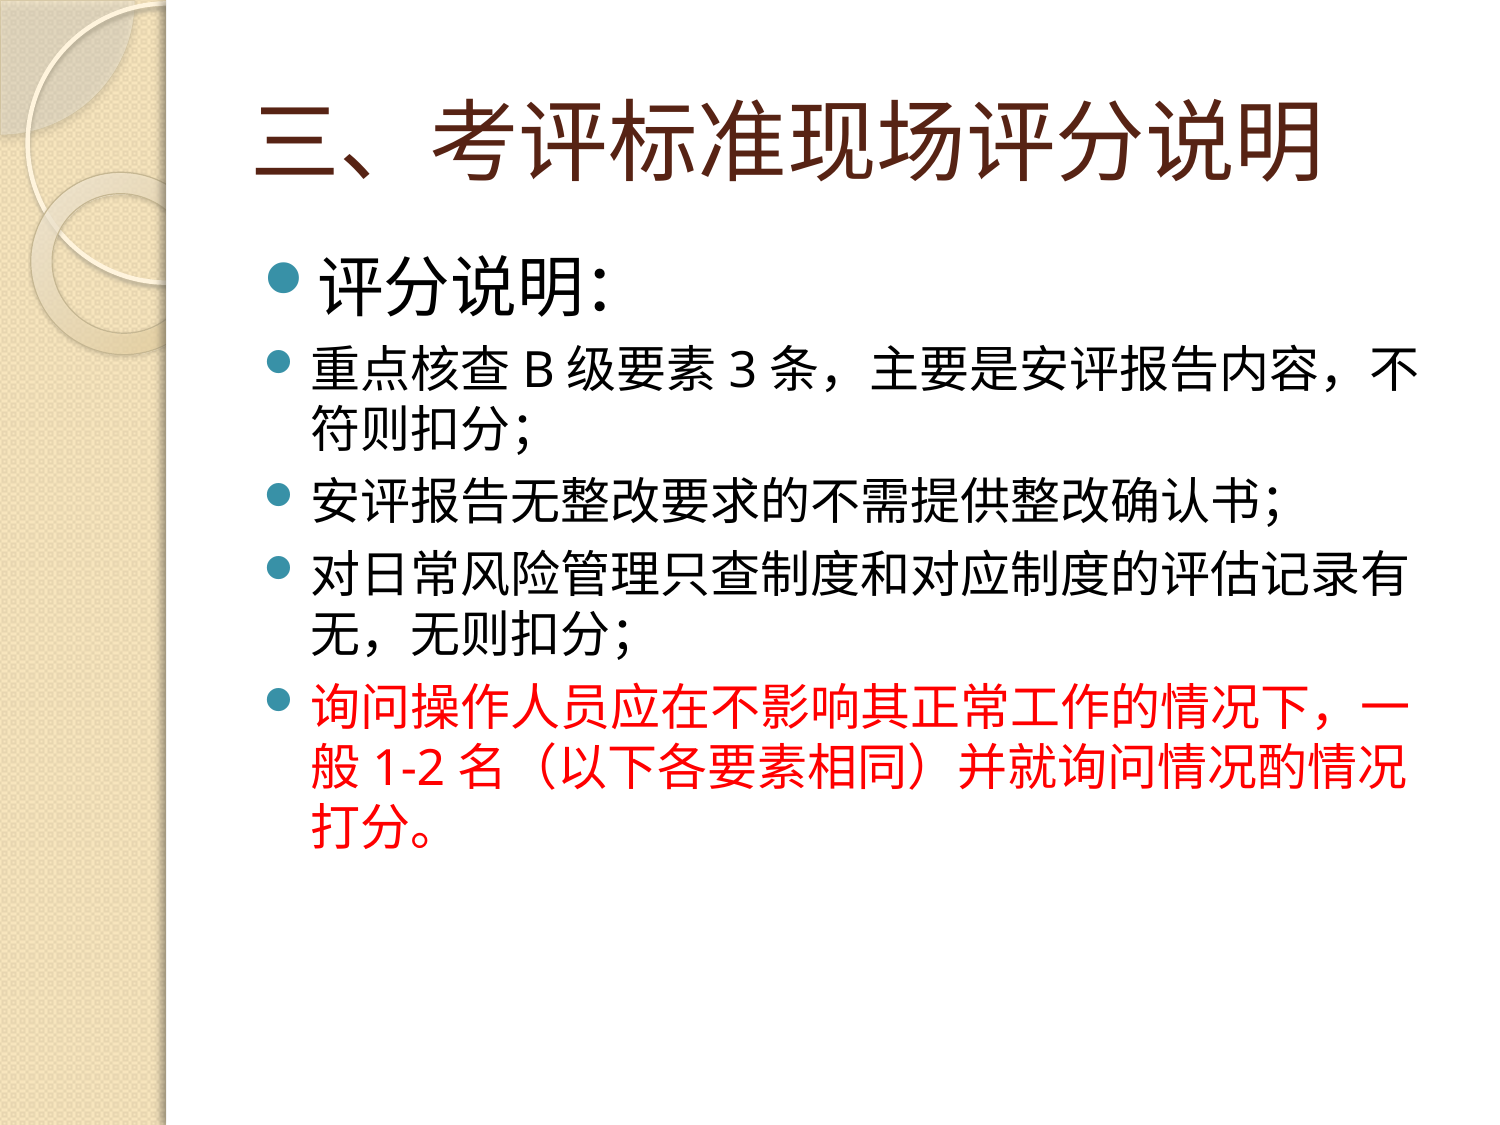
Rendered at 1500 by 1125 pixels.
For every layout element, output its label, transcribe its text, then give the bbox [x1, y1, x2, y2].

title 三、考评标准现场评分说明 [235, 45, 1466, 233]
list 评分说明： 重点核查B级要素3条，主要是安评报告内容，不符则扣分； 安评报告无整改要求的不需提供整改确认书； 对日常风险管理只查制度和对应制度的评估记录有无，无则扣分； 询问操作人员应在不影响其正常工作的情况下，一般1-2名（以下各要素相同）并就询问情况酌情况打分。 [235, 237, 1466, 1025]
